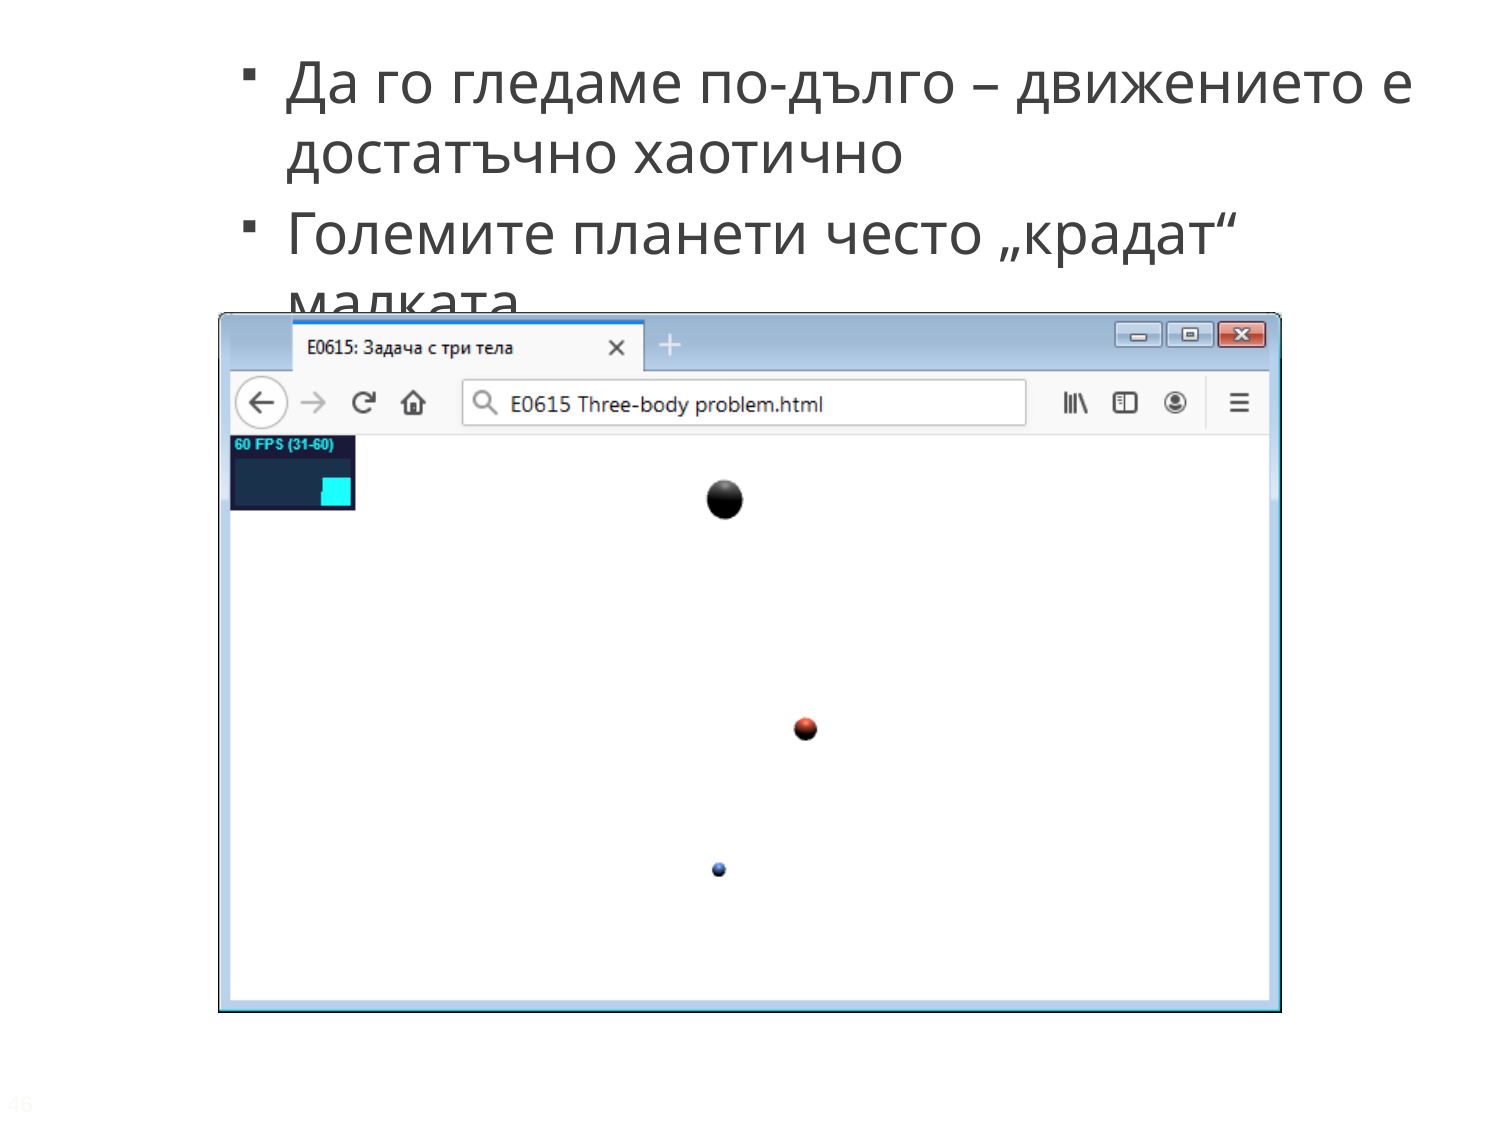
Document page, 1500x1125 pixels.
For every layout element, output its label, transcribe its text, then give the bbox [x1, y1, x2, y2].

list Да го гледаме по-дълго – движението е достатъчно хаотично Големите планети често „крадат“ малката [150, 37, 1488, 1113]
picture [218, 312, 1282, 1013]
